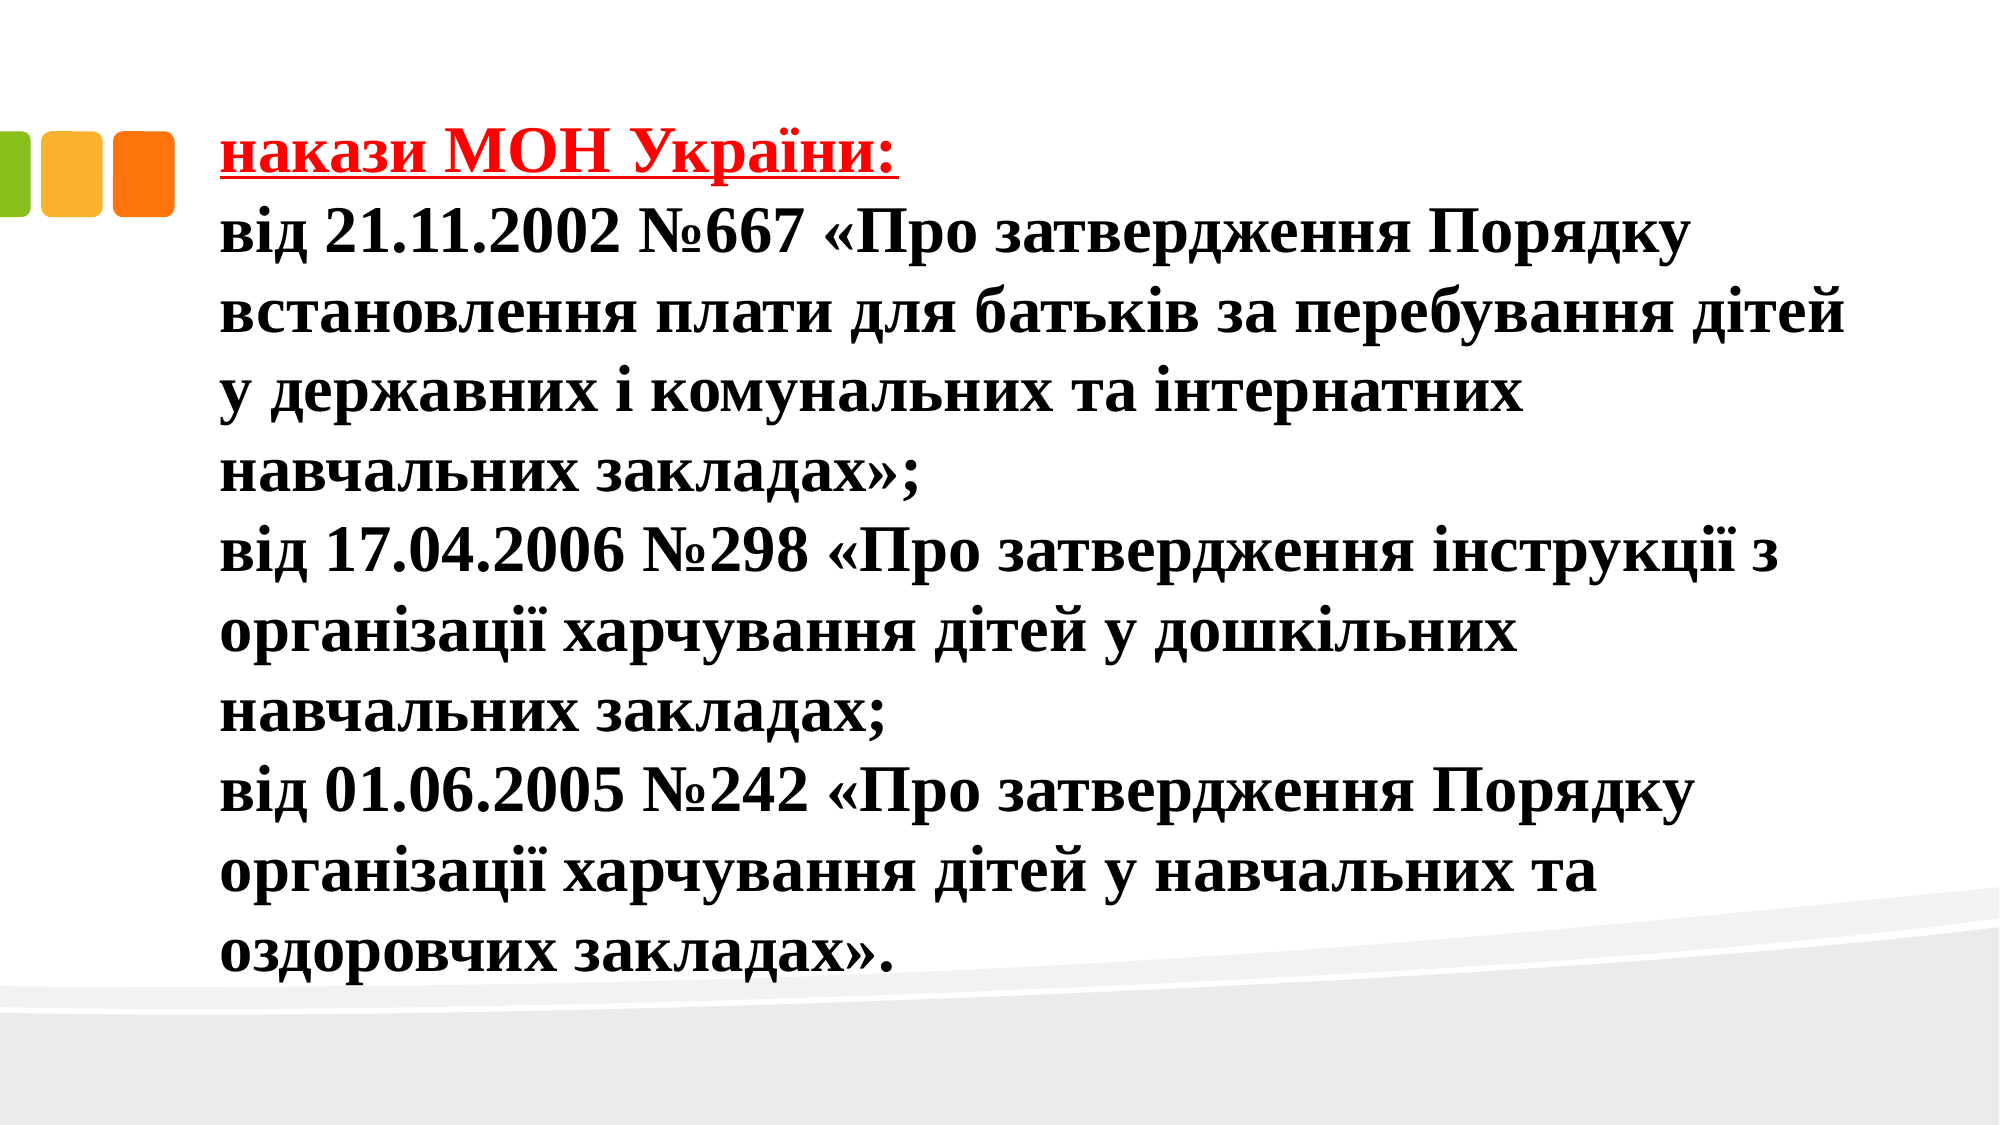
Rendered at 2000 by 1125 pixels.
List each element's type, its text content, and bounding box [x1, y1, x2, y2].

title накази МОН України: від 21.11.2002 №667 «Про затвердження Порядку встановлення плати для батьків за перебування дітей у державних і комунальних та інтернатних навчальних закладах»; від 17.04.2006 №298 «Про затвердження інструкції з організації харчування дітей у дошкільних навчальних закладах; від 01.06.2005 №242 «Про затвердження Порядку організації харчування дітей у навчальних та оздоровчих закладах». [199, 24, 1888, 1076]
